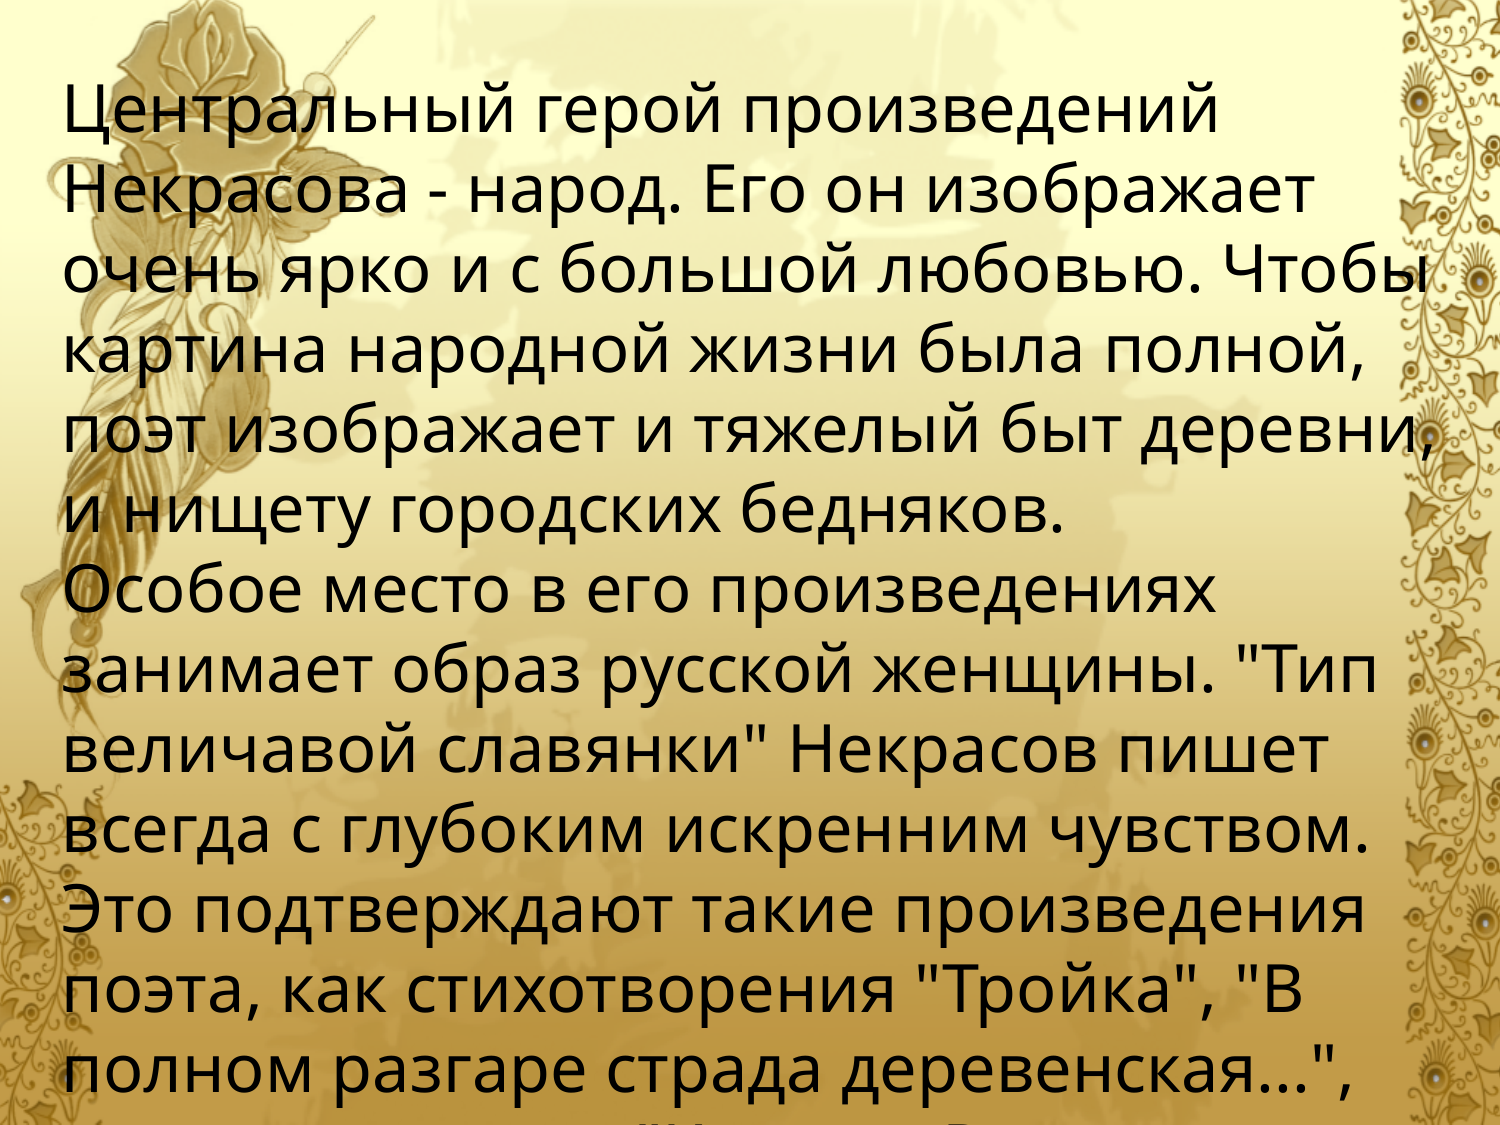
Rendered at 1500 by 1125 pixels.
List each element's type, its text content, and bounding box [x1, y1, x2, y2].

picture [0, 0, 1500, 1125]
text_box Центральный герой произведений Некрасова - народ. Его он изображает очень ярко и с большой любовью. Чтобы картина народной жизни была полной, поэт изображает и тяжелый быт деревни, и нищету городских бедняков. Особое место в его произведениях занимает образ русской женщины. "Тип величавой славянки" Некрасов пишет всегда с глубоким искренним чувством. Это подтверждают такие произведения поэта, как стихотворения "Тройка", "В полном разгаре страда деревенская...", эпизоды из поэм "Кому на Руси жить хорошо?" и "Мороз, Красный нос". [46, 58, 1465, 1125]
